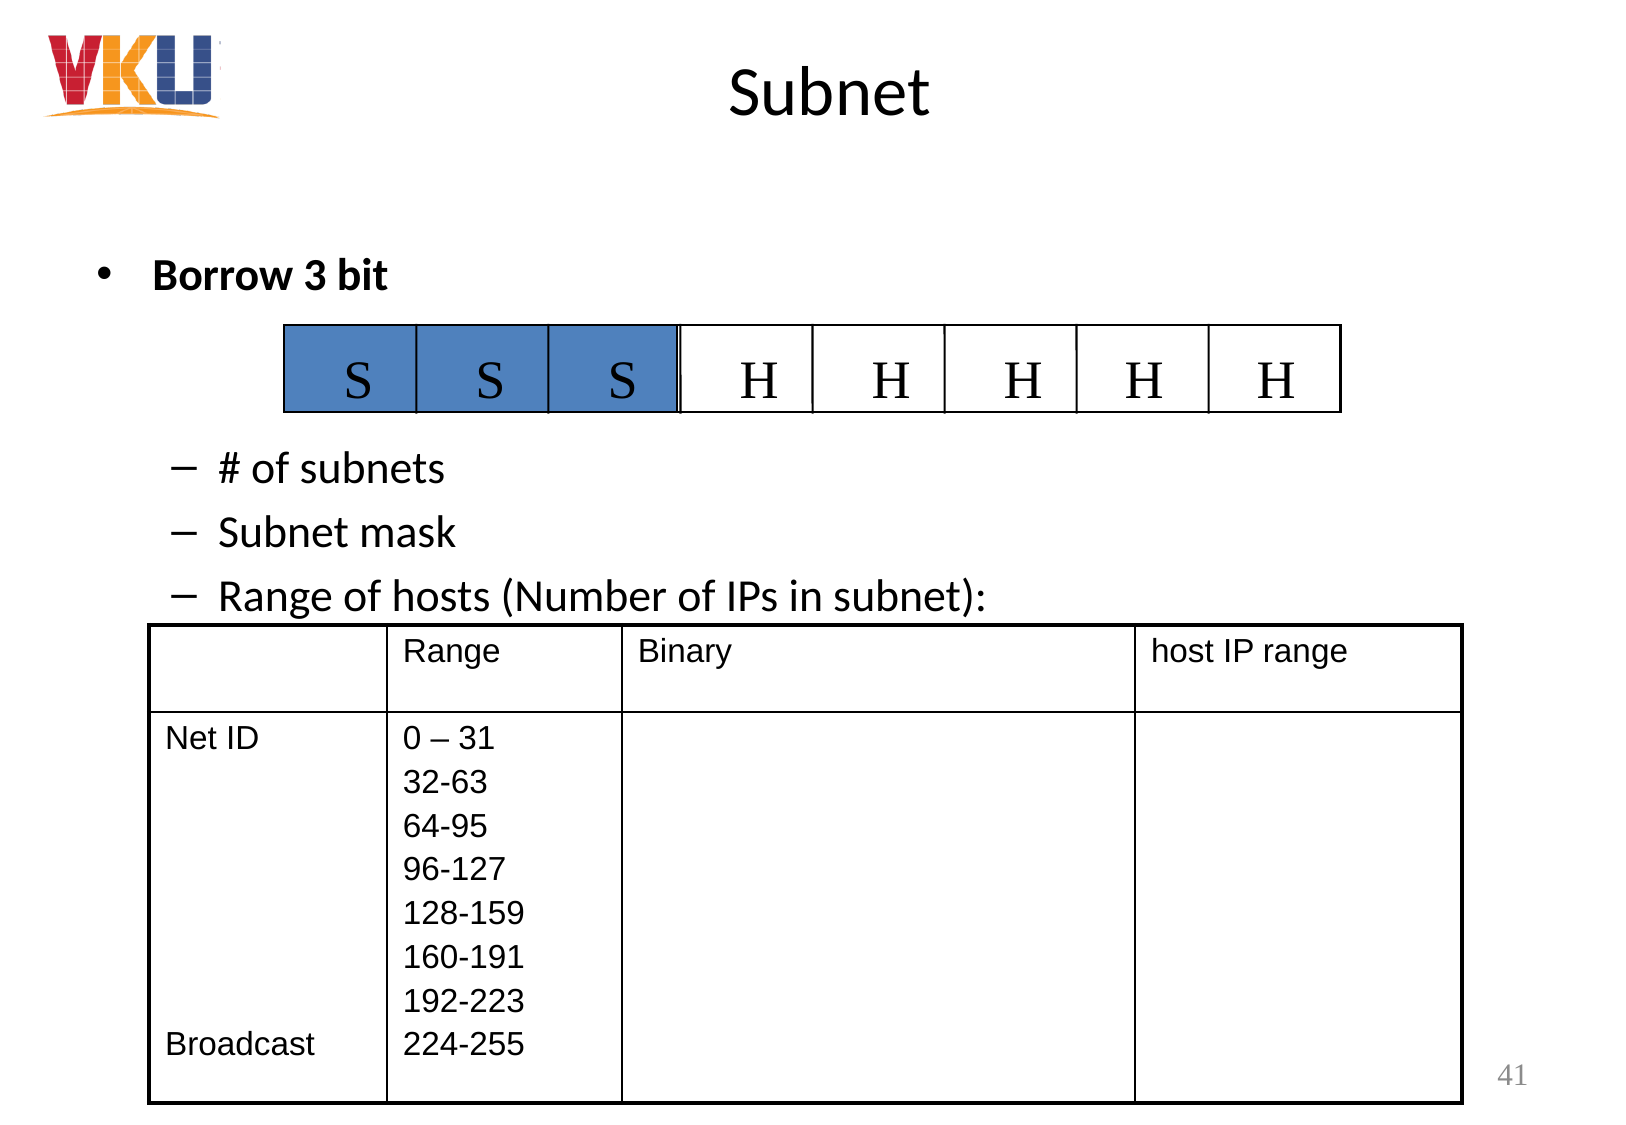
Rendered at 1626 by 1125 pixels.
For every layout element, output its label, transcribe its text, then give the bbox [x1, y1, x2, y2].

slide_number 41 [1164, 1042, 1544, 1103]
picture [32, 21, 228, 129]
table_cell [623, 713, 1134, 1101]
table_header host IP range [1136, 627, 1460, 711]
table_header Binary [623, 627, 1134, 711]
table_cell Net ID Broadcast [151, 713, 386, 1101]
list Borrow 3 bit # of subnets Subnet mask Range of hosts (Number of IPs in subnet): [81, 237, 1625, 1025]
table_header Range [388, 627, 621, 711]
table_cell 0 – 31 32-63 64-95 96-127 128-159 160-191 192-223 224-255 [388, 713, 621, 1101]
table_cell [1136, 713, 1460, 1101]
table_header [151, 627, 386, 711]
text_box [284, 324, 1341, 419]
title Subnet [135, 37, 1524, 138]
